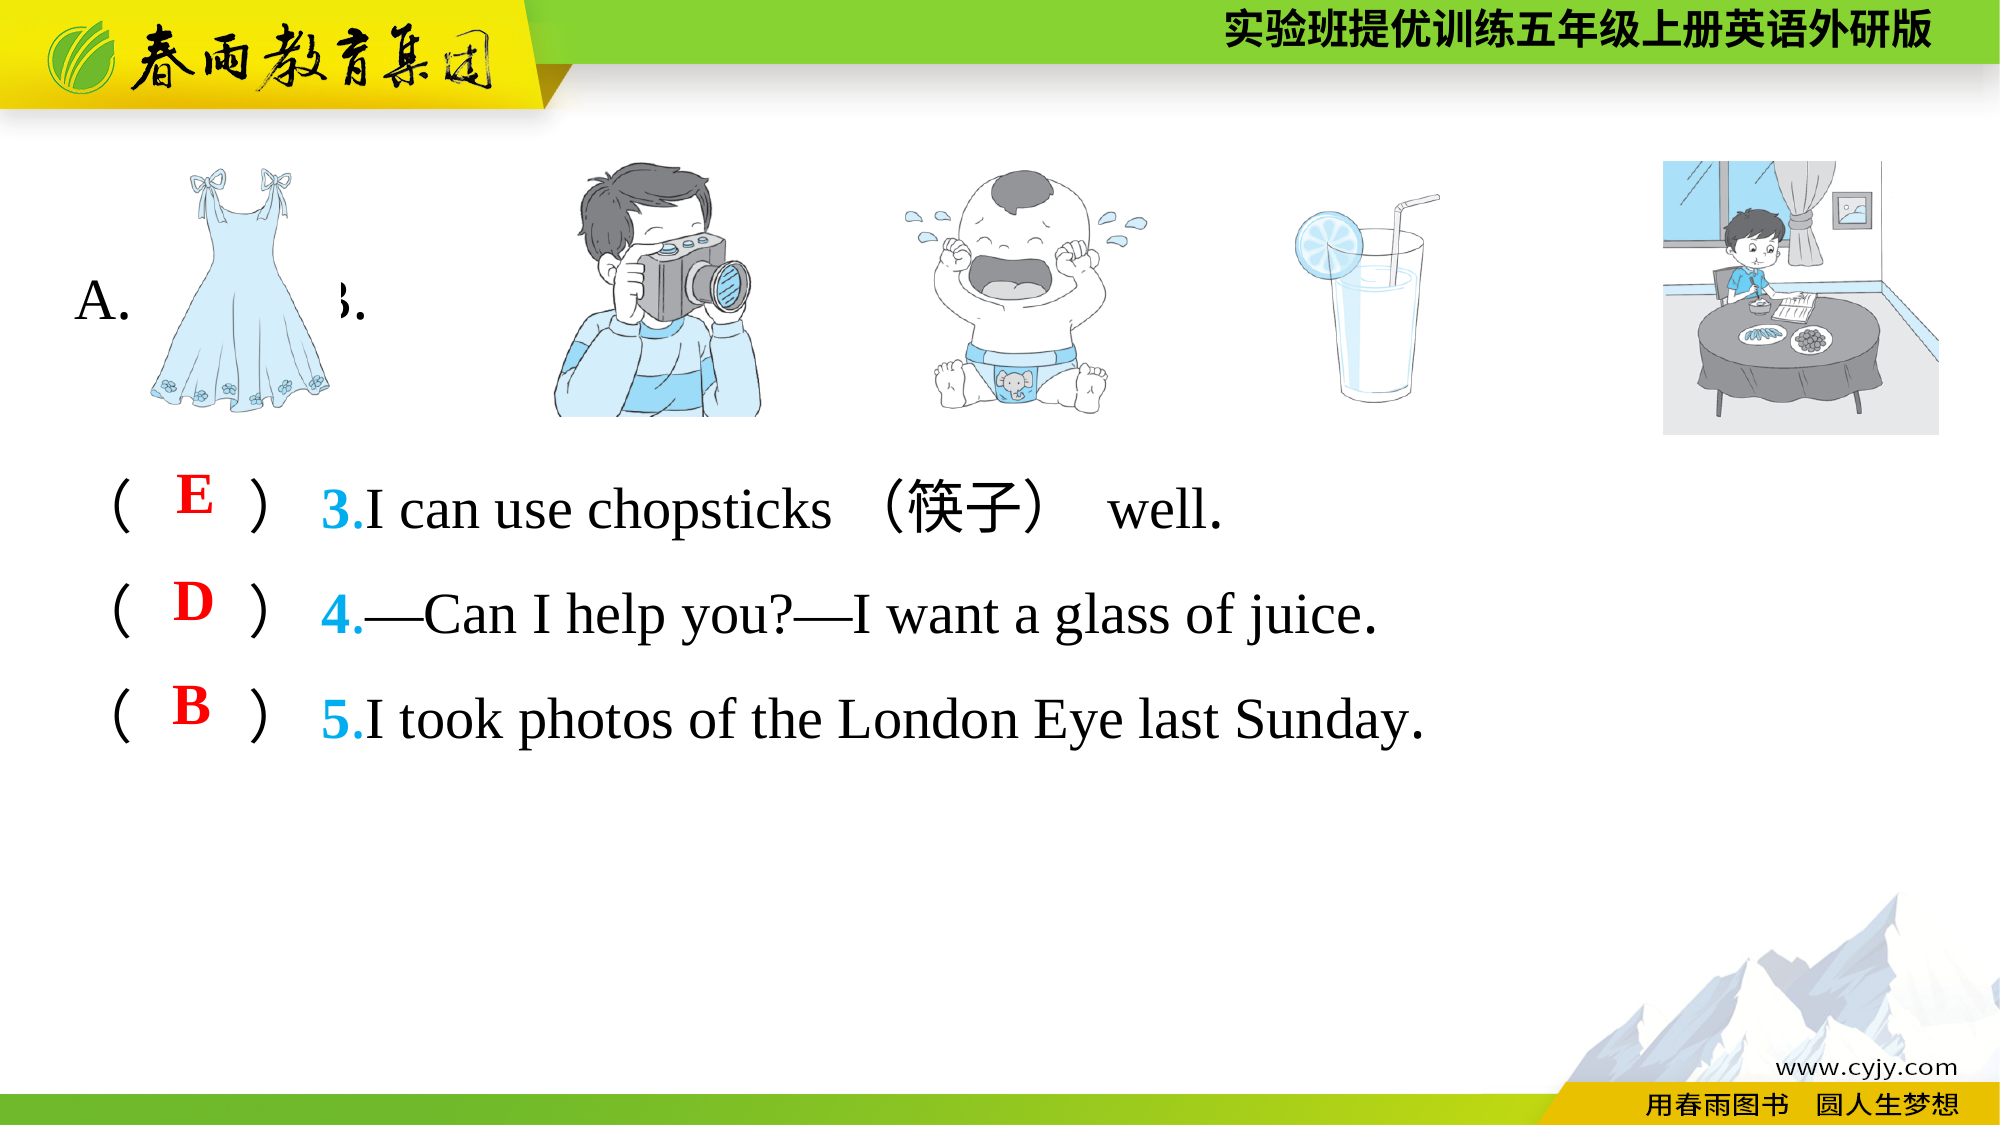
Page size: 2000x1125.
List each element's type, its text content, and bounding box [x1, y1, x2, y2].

text_box B [158, 658, 227, 744]
text_box D [158, 554, 231, 640]
list A. B. C. D. E. （ ）3.I can use chopsticks（筷子） well. （ ）4.—Can I help you?—I want a glass of juice. （ ）5.I took photos of the London Eye last Sunday. [59, 218, 1944, 764]
picture [0, 0, 2000, 1125]
text_box E [161, 448, 231, 533]
